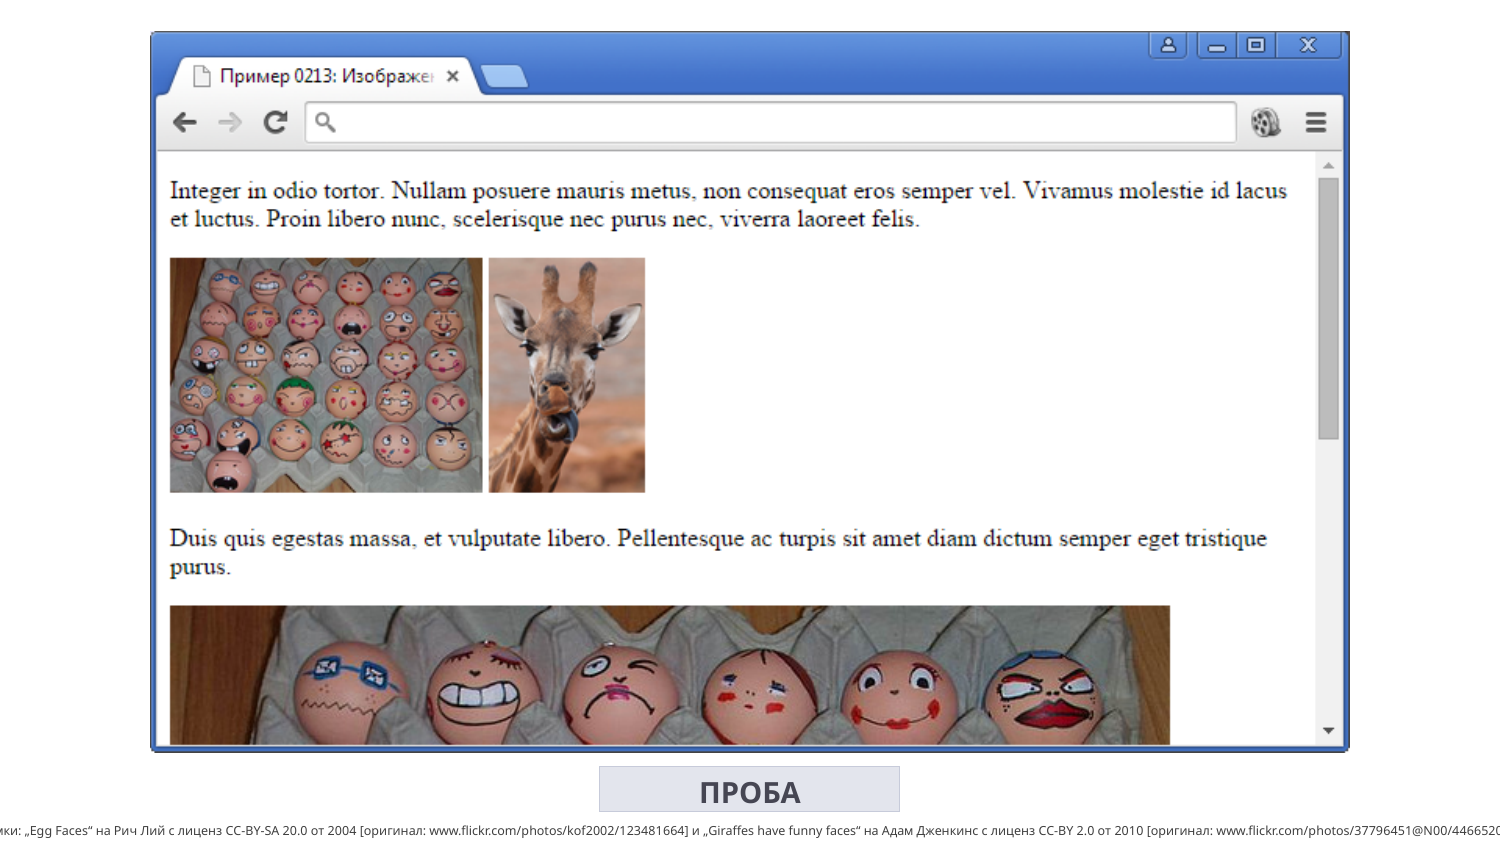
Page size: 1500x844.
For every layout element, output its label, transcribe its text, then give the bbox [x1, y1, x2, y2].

text_box Снимки: „Egg Faces“ на Рич Лий с лиценз CC-BY-SA 20.0 от 2004 [оригинал: www.flickr.com/photos/kof2002/123481664] и „Giraffes have funny faces“ на Адам Дженкинс с лиценз CC-BY 2.0 от 2010 [оригинал: www.flickr.com/photos/37796451@N00/4466520589] [0, 815, 1500, 842]
text_box ПРОБА [599, 766, 900, 812]
picture [149, 31, 1351, 753]
